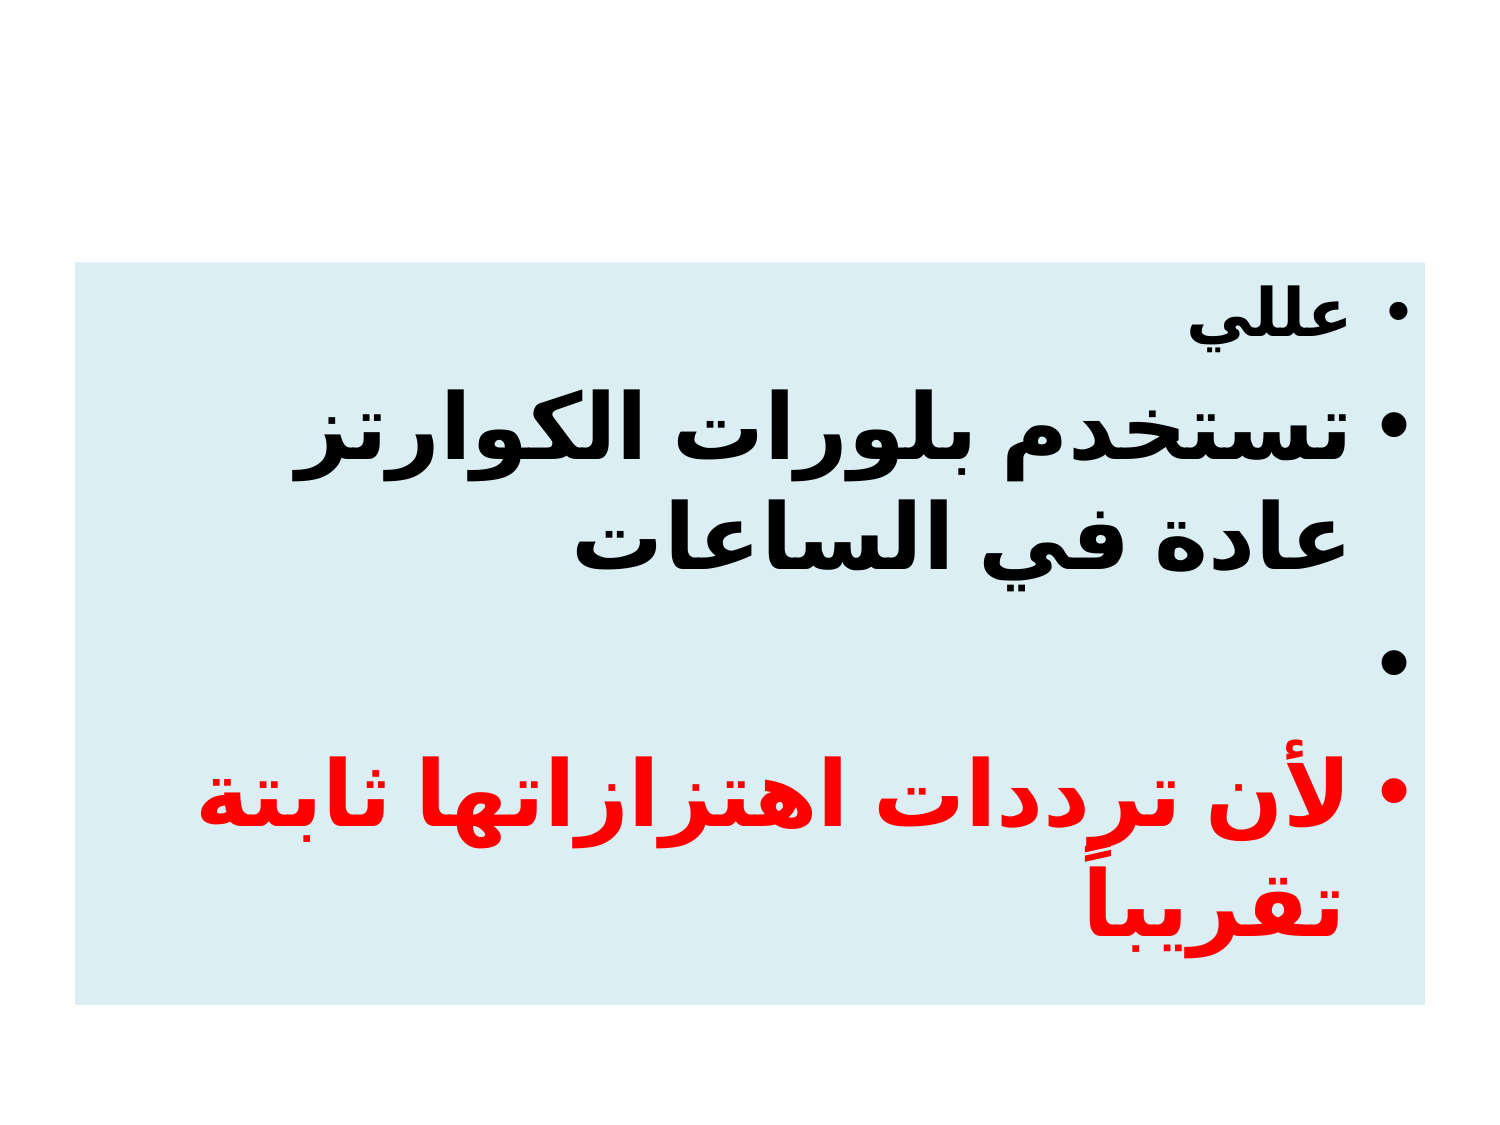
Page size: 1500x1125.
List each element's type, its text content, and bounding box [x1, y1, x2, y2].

list عللي تستخدم بلورات الكوارتز عادة في الساعات لأن ترددات اهتزازاتها ثابتة تقريباً [75, 262, 1425, 1005]
